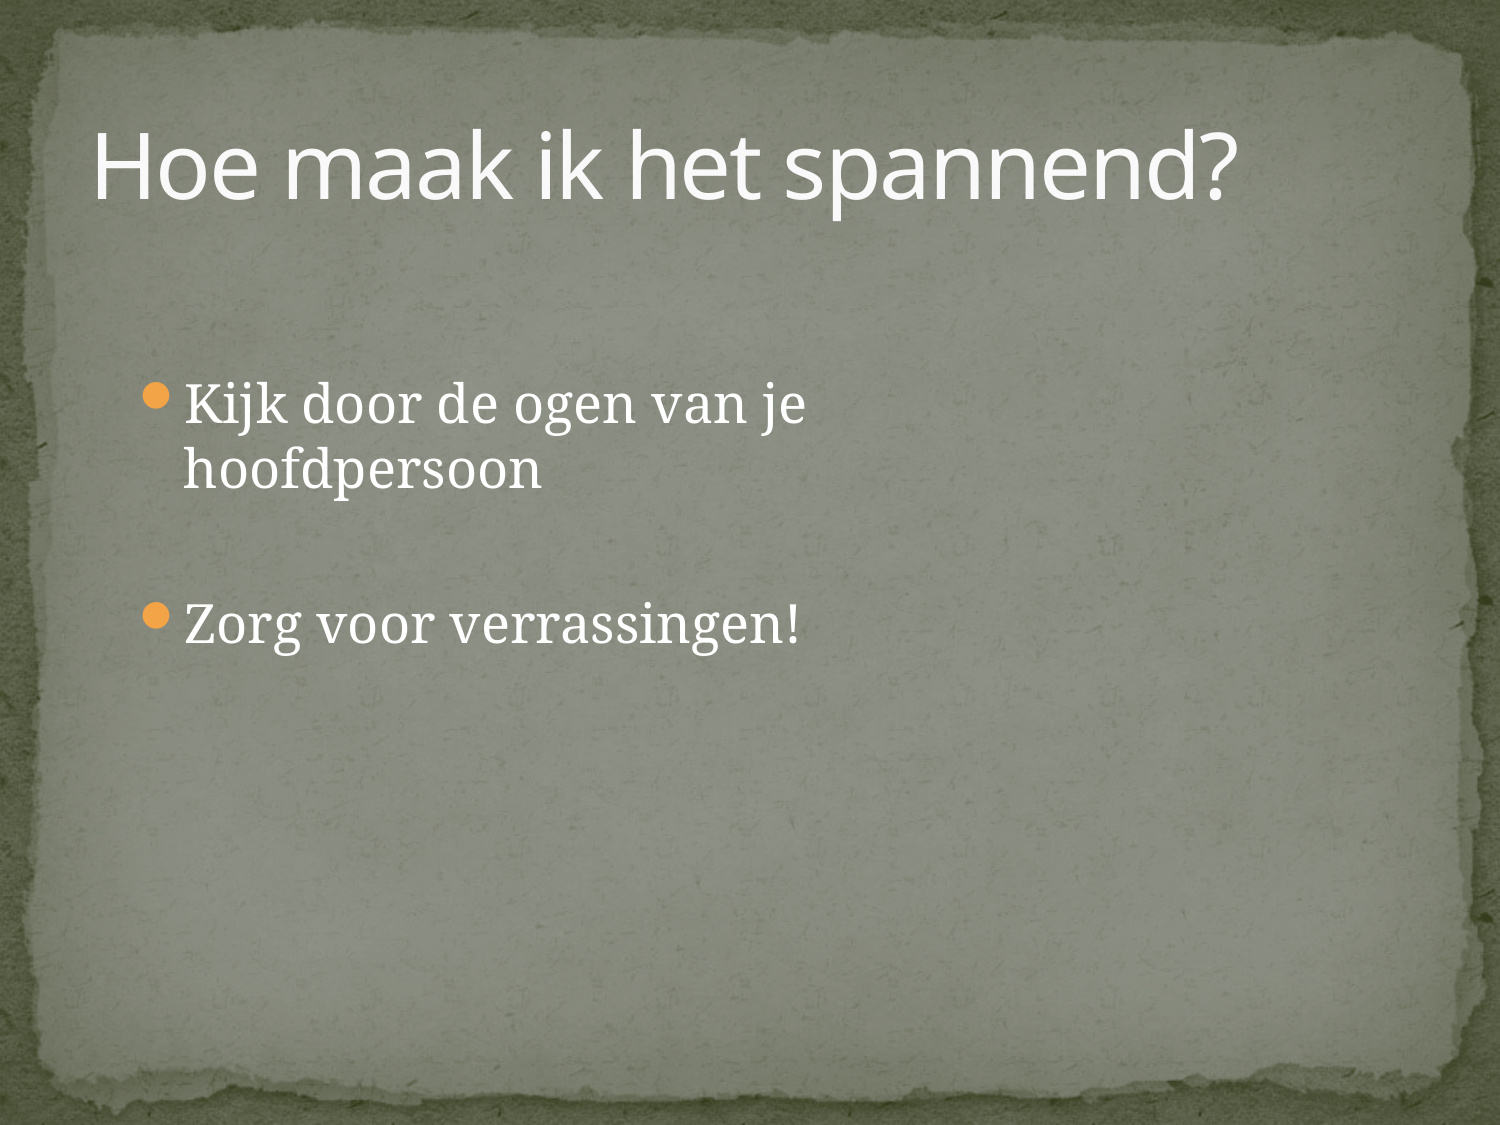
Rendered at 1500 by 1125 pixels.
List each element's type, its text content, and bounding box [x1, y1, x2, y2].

title Hoe maak ik het spannend? [74, 24, 1425, 225]
list Kijk door de ogen van je hoofdpersoon Zorg voor verrassingen! [123, 361, 1059, 1000]
